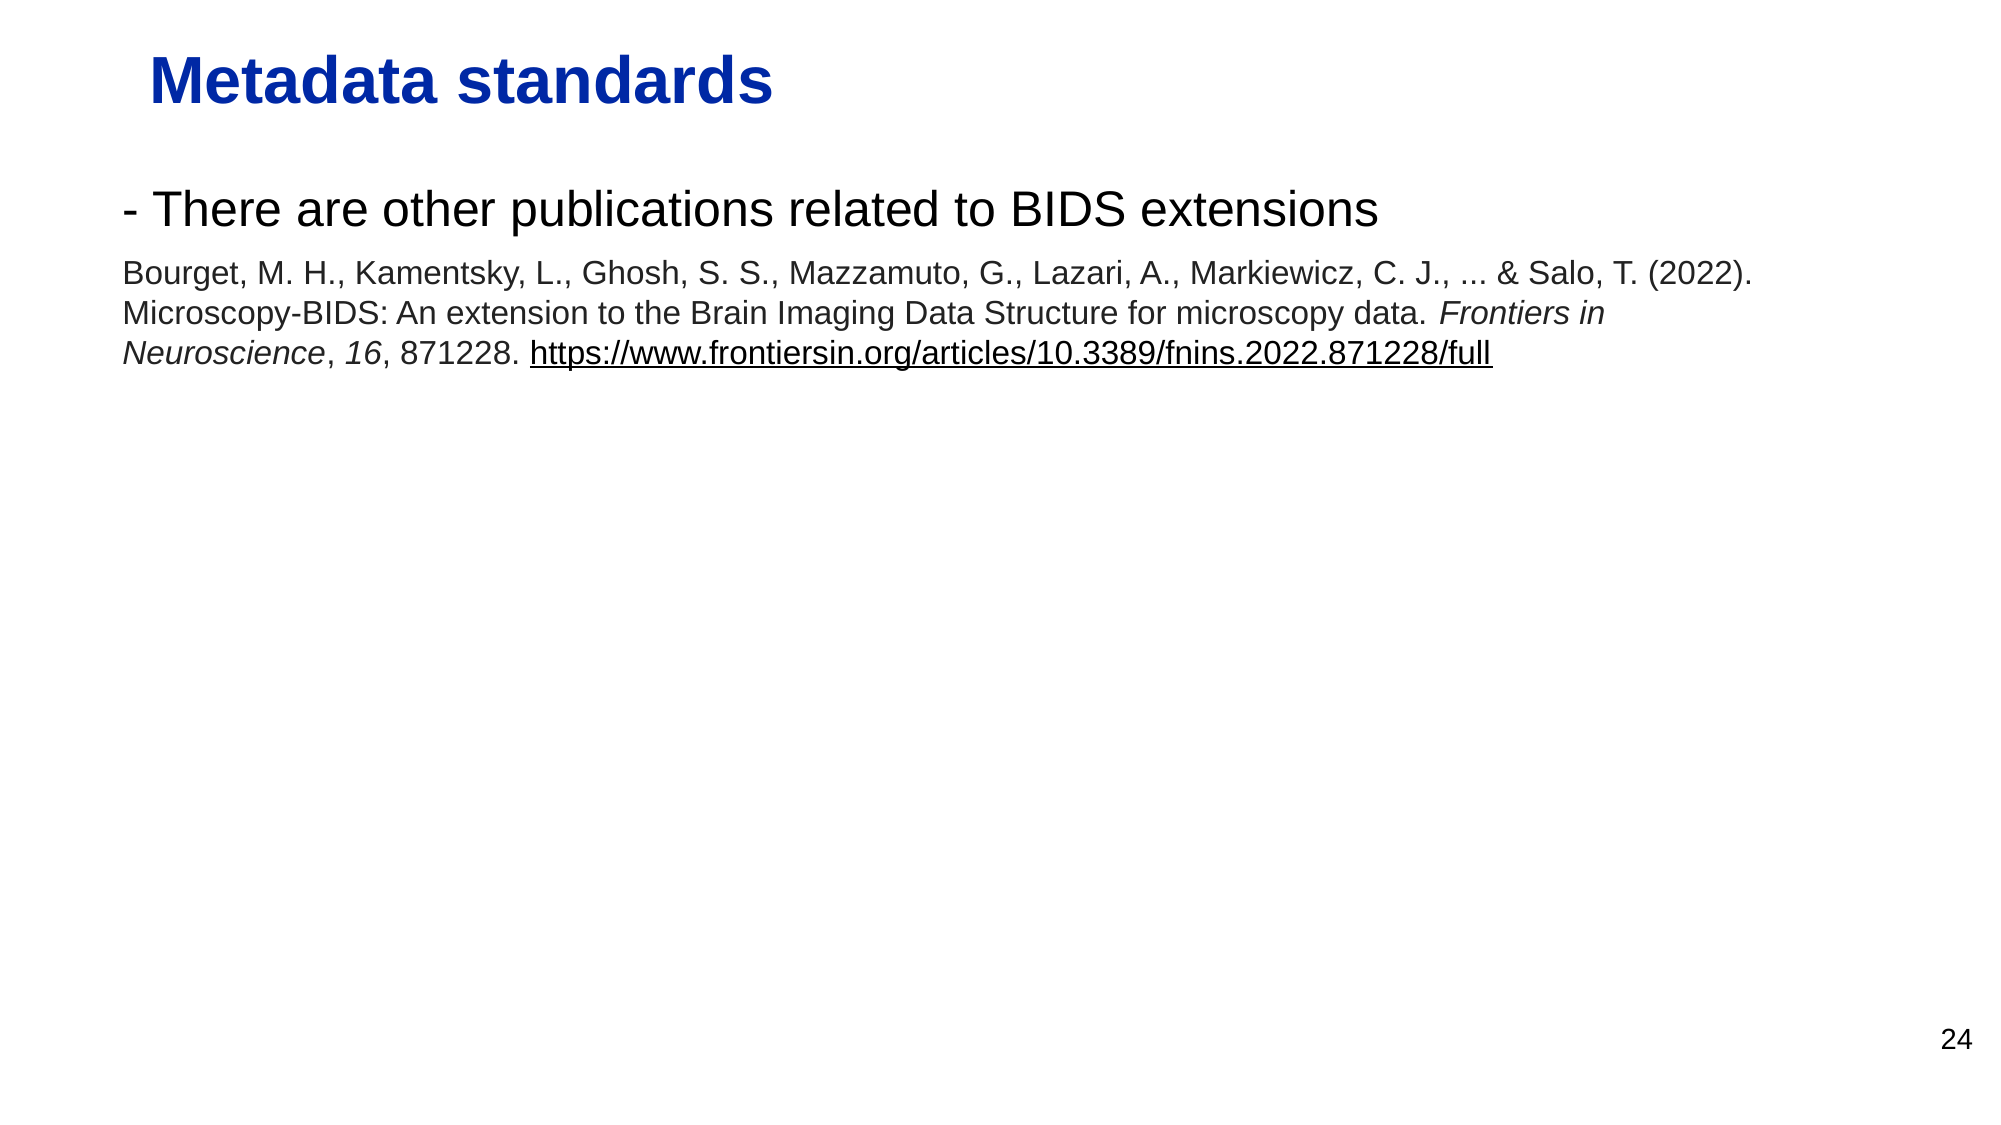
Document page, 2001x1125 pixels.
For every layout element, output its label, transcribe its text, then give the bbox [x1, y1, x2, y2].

title Metadata standards [149, 31, 1851, 132]
slide_number 24 [1853, 1019, 1974, 1106]
list - There are other publications related to BIDS extensions Bourget, M. H., Kamentsky, L., Ghosh, S. S., Mazzamuto, G., Lazari, A., Markiewicz, C. J., ... & Salo, T. (2022). Microscopy-BIDS: An extension to the Brain Imaging Data Structure for microscopy data. Frontiers in Neuroscience, 16, 871228. https://www.frontiersin.org/articles/10.3389/fnins.2022.871228/full [104, 146, 1806, 1030]
